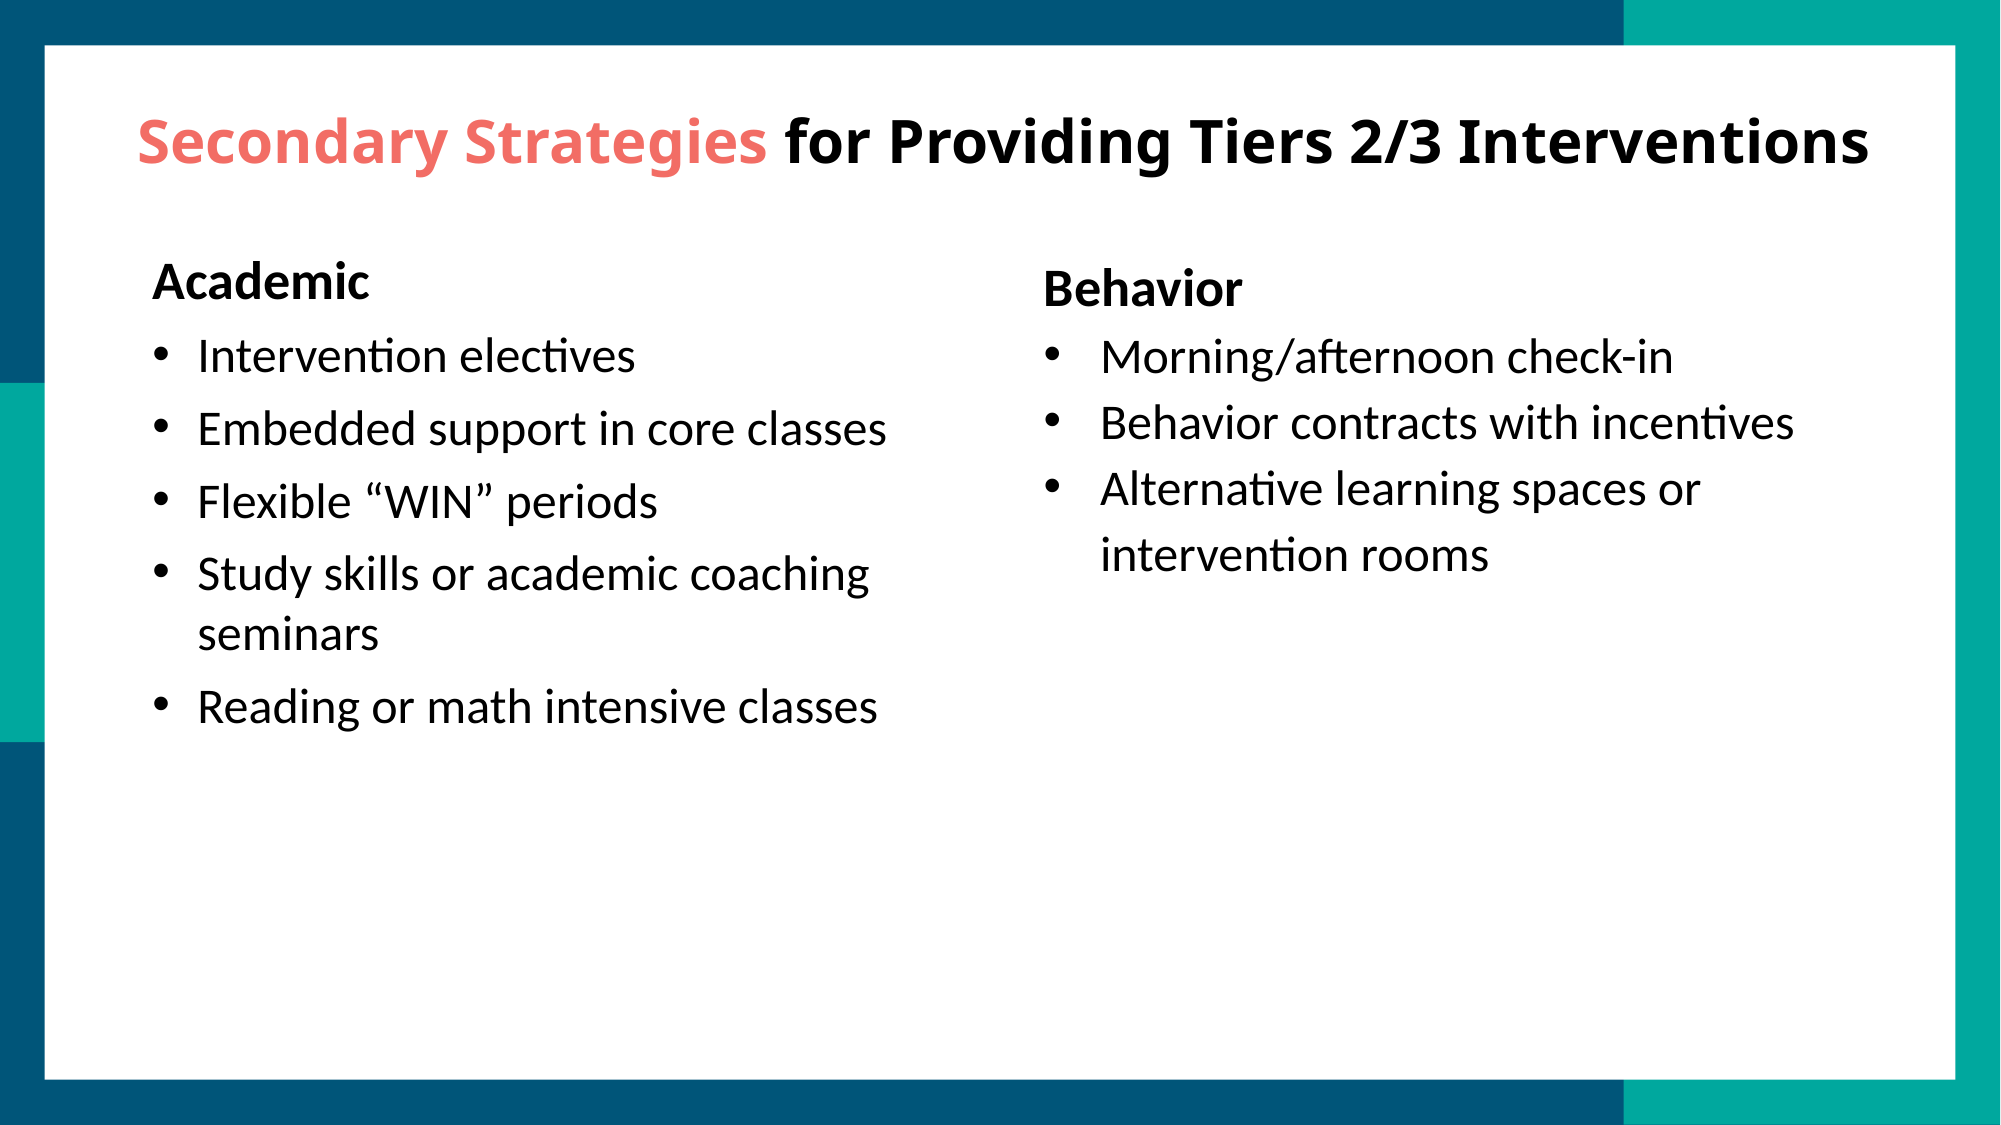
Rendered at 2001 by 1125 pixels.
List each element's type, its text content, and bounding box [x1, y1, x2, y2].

title Secondary Strategies for Providing Tiers 2/3 Interventions [137, 72, 1936, 207]
text_box Behavior Morning/afternoon check-in Behavior contracts with incentives Alternative learning spaces or intervention rooms [1028, 238, 1949, 589]
list Academic Intervention electives Embedded support in core classes Flexible “WIN” periods Study skills or academic coaching seminars Reading or math intensive classes [137, 238, 947, 952]
